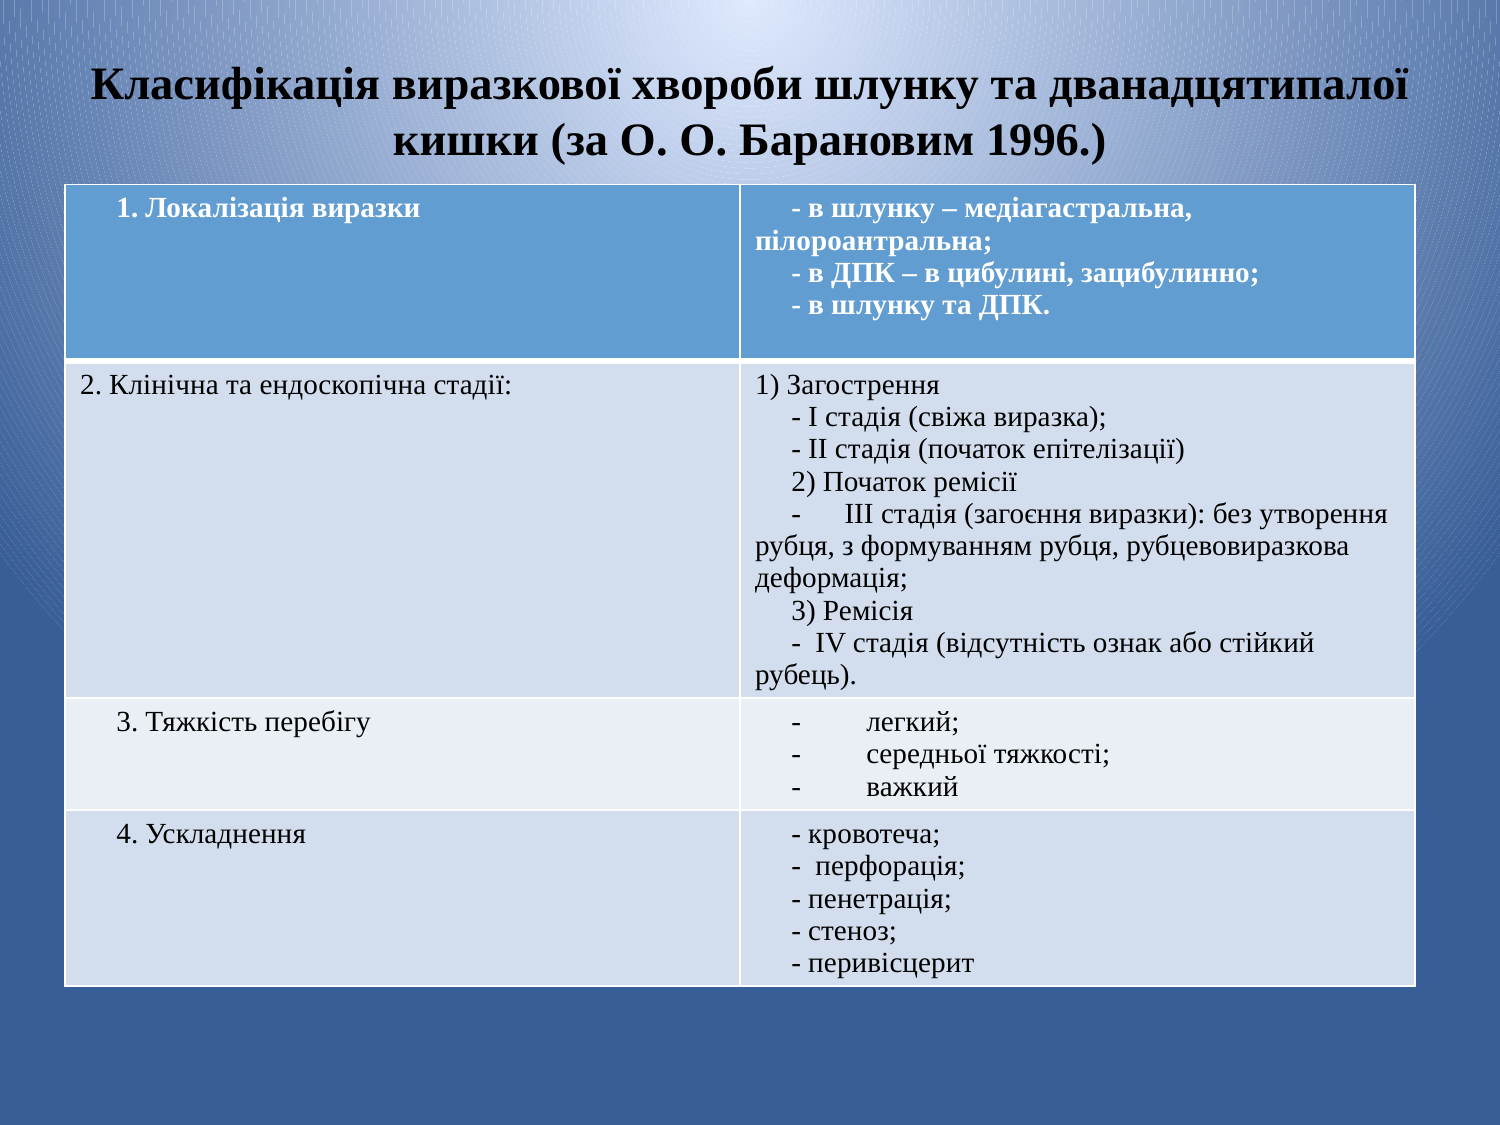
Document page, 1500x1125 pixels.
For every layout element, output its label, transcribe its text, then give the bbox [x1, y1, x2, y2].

table_header - в шлунку – медiагастральна, пiлороантральна; - в ДПК – в цибулинi, зацибулинно; - в шлунку та ДПК. [741, 185, 1414, 358]
table_cell - кровотеча; - перфорацiя; - пенетрацiя; - стеноз; - перивiсцерит [741, 811, 1414, 985]
table_cell - легкий; - середньої тяжкостi; - важкий [741, 699, 1414, 809]
table_cell 3. Тяжкiсть перебiгу [66, 699, 739, 809]
title Класифiкацiя виразкової хвороби шлунку та дванадцятипалої кишки (за О. О. Барановим 1996.) [75, 45, 1425, 173]
table_cell 1) Загострення - I стадiя (свiжа виразка); - II стадiя (початок епiтелiзацiї) 2) Початок ремiсiї - III стадiя (загоєння виразки): без утворення рубця, з формуванням рубця, рубцевовиразкова деформацiя; 3) Ремiсiя - IV стадiя (вiдсутнiсть ознак або стiйкий рубець). [741, 364, 1414, 697]
table_header 1. Локалiзацiя виразки [66, 185, 739, 358]
table_cell 2. Клiнiчна та ендоскопiчна стадiї: [66, 364, 739, 697]
table_cell 4. Ускладнення [66, 811, 739, 985]
